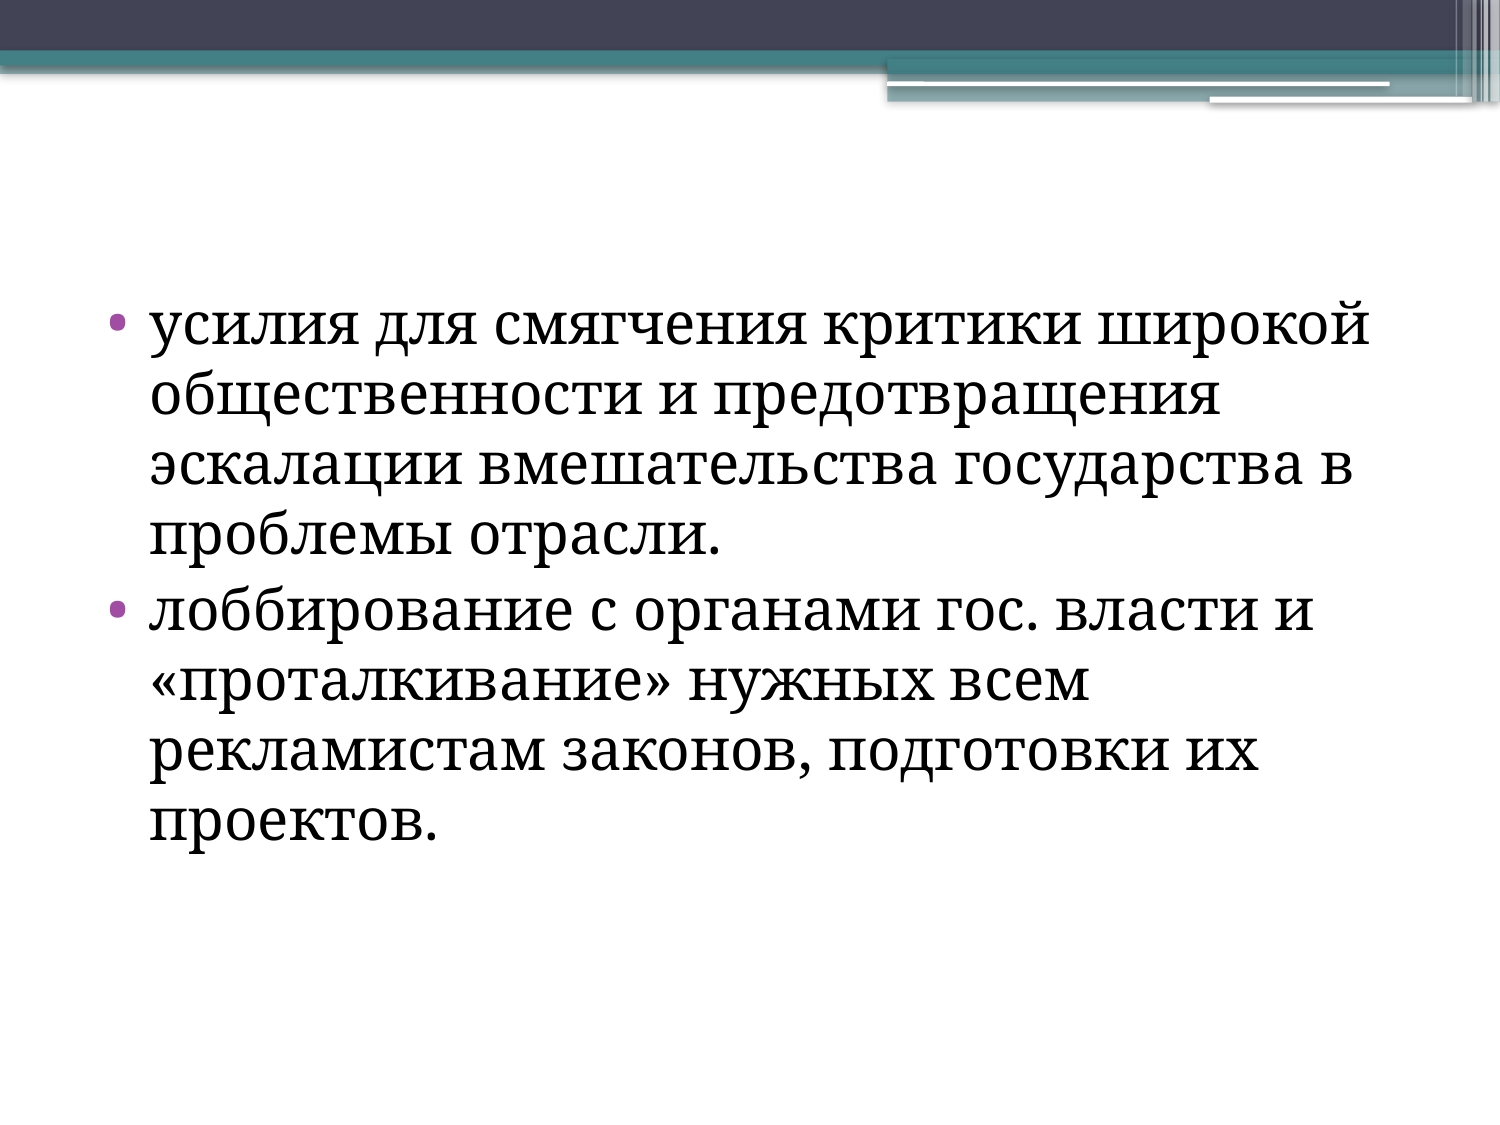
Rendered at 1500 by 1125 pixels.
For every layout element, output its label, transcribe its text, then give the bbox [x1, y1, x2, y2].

list усилия для смягчения критики широкой общественности и предотвращения эскалации вмешательства государства в проблемы отрасли. лоббирование с органами гос. власти и «проталкивание» нужных всем рекламистам законов, подготовки их проектов. [75, 278, 1425, 1079]
